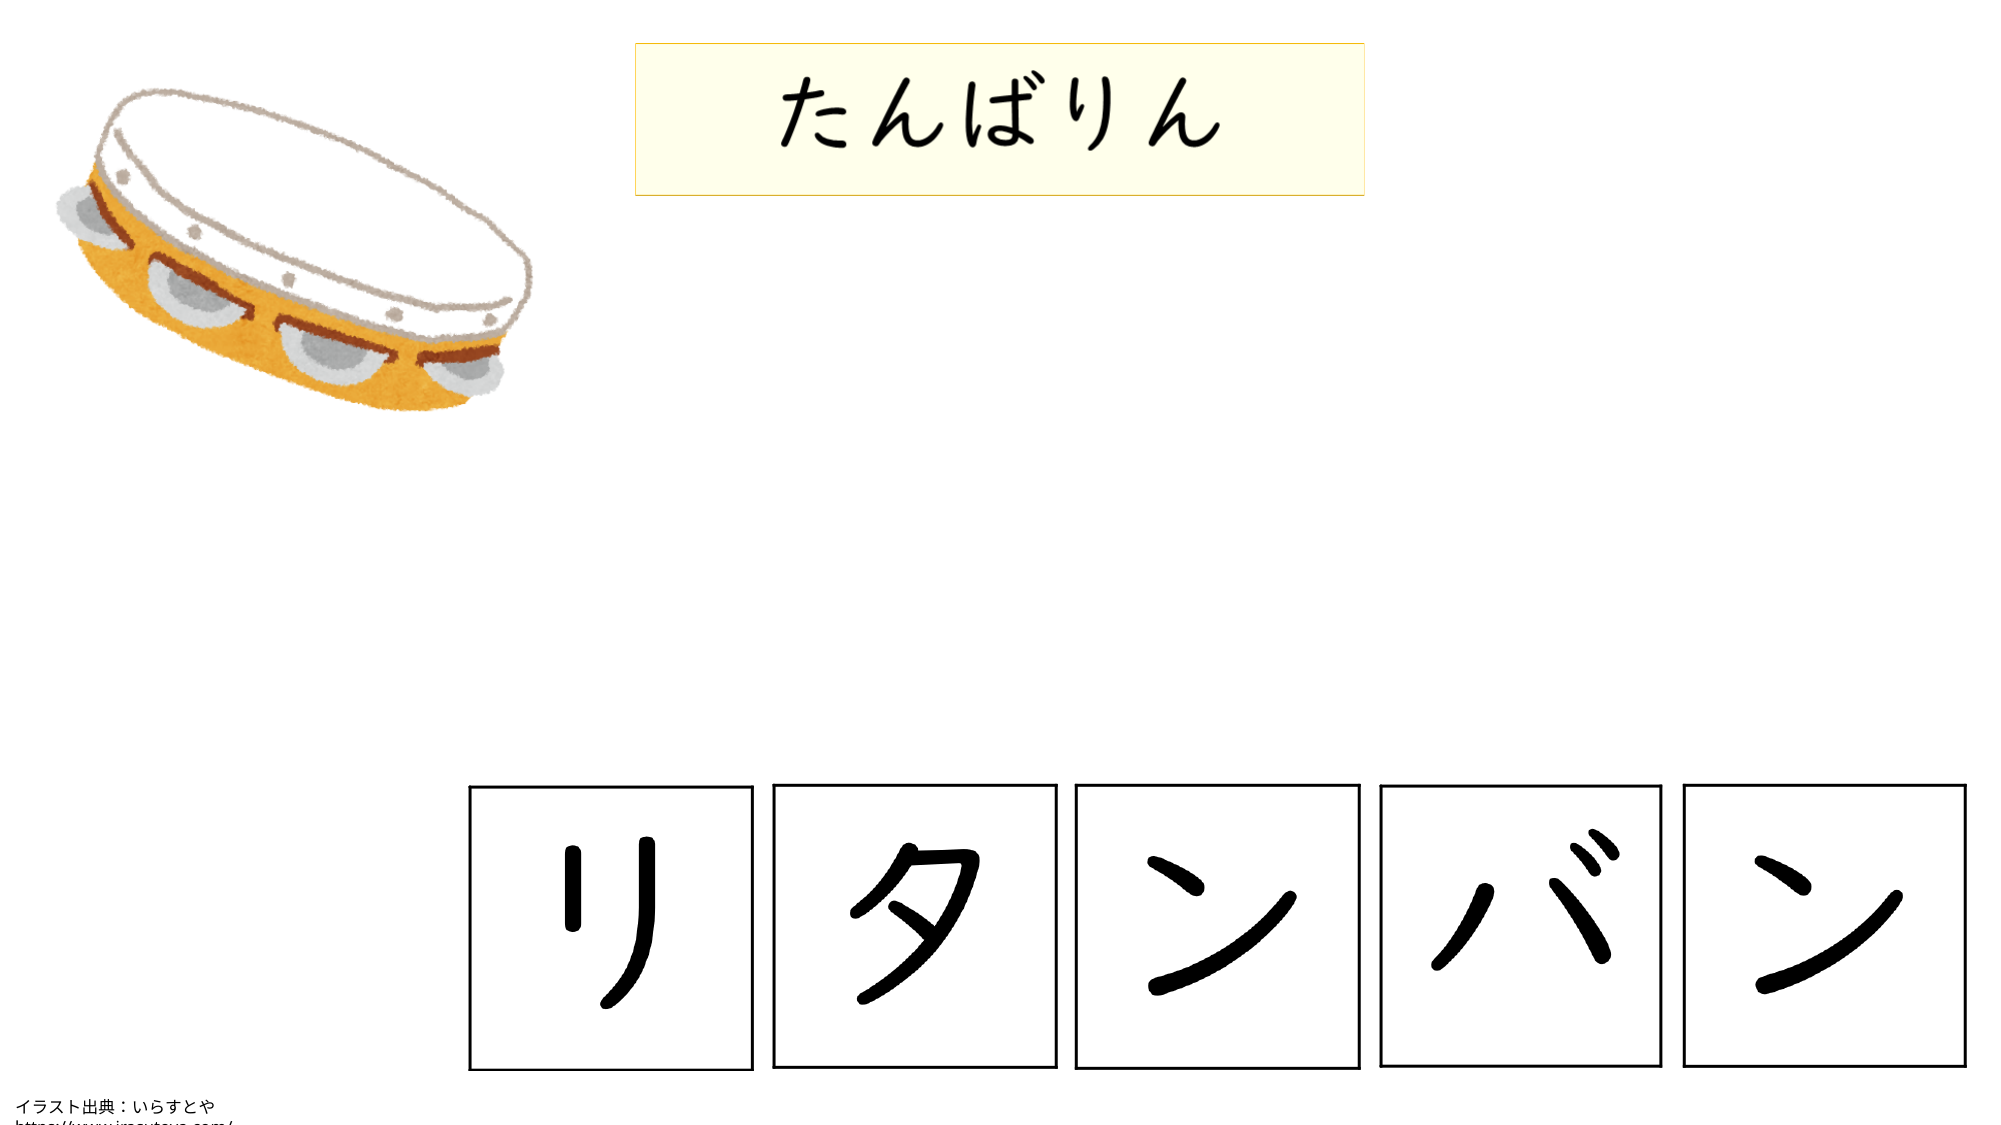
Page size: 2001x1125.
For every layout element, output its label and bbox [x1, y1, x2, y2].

picture [768, 780, 1059, 1072]
picture [1375, 780, 1668, 1069]
picture [635, 36, 1365, 202]
picture [35, 71, 550, 436]
picture [1678, 780, 1969, 1071]
picture [1071, 780, 1363, 1073]
picture [464, 781, 757, 1071]
